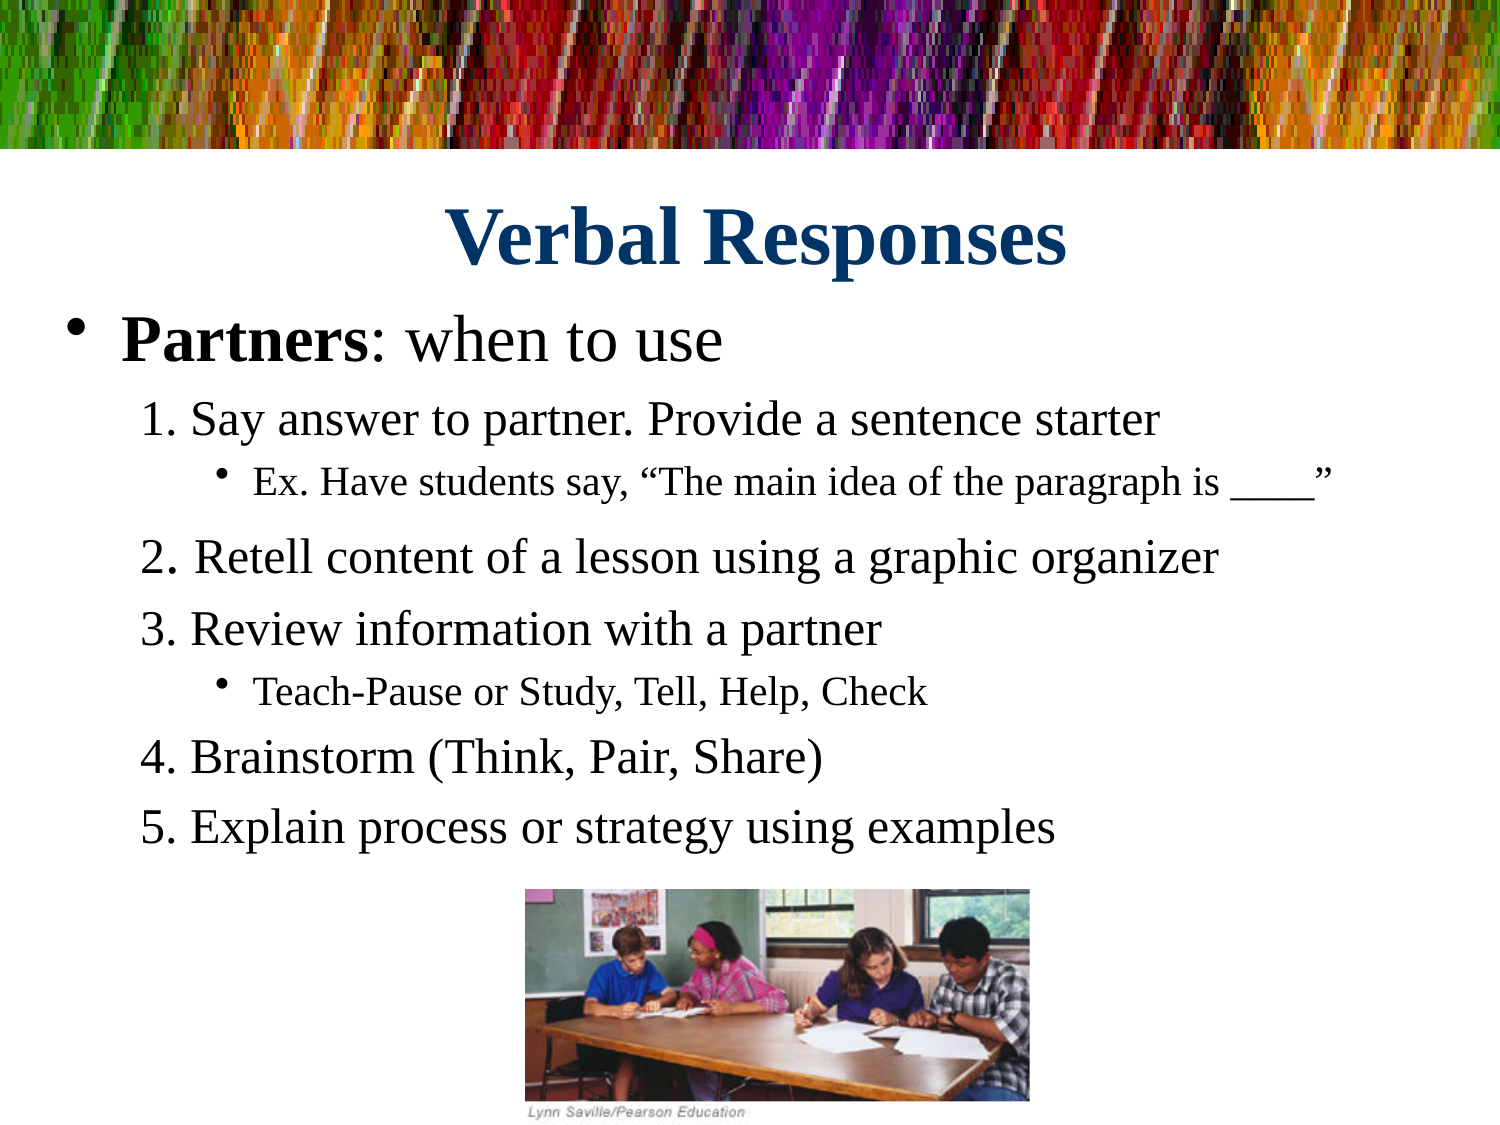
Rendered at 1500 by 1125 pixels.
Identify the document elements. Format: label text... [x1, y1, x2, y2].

picture [524, 888, 1030, 1125]
title Verbal Responses [49, 137, 1463, 287]
list Partners: when to use 1. Say answer to partner. Provide a sentence starter Ex. Have students say, “The main idea of the paragraph is ____” 2. Retell content of a lesson using a graphic organizer 3. Review information with a partner Teach-Pause or Study, Tell, Help, Check 4. Brainstorm (Think, Pair, Share) 5. Explain process or strategy using examples [49, 287, 1463, 963]
picture [0, 0, 1500, 149]
